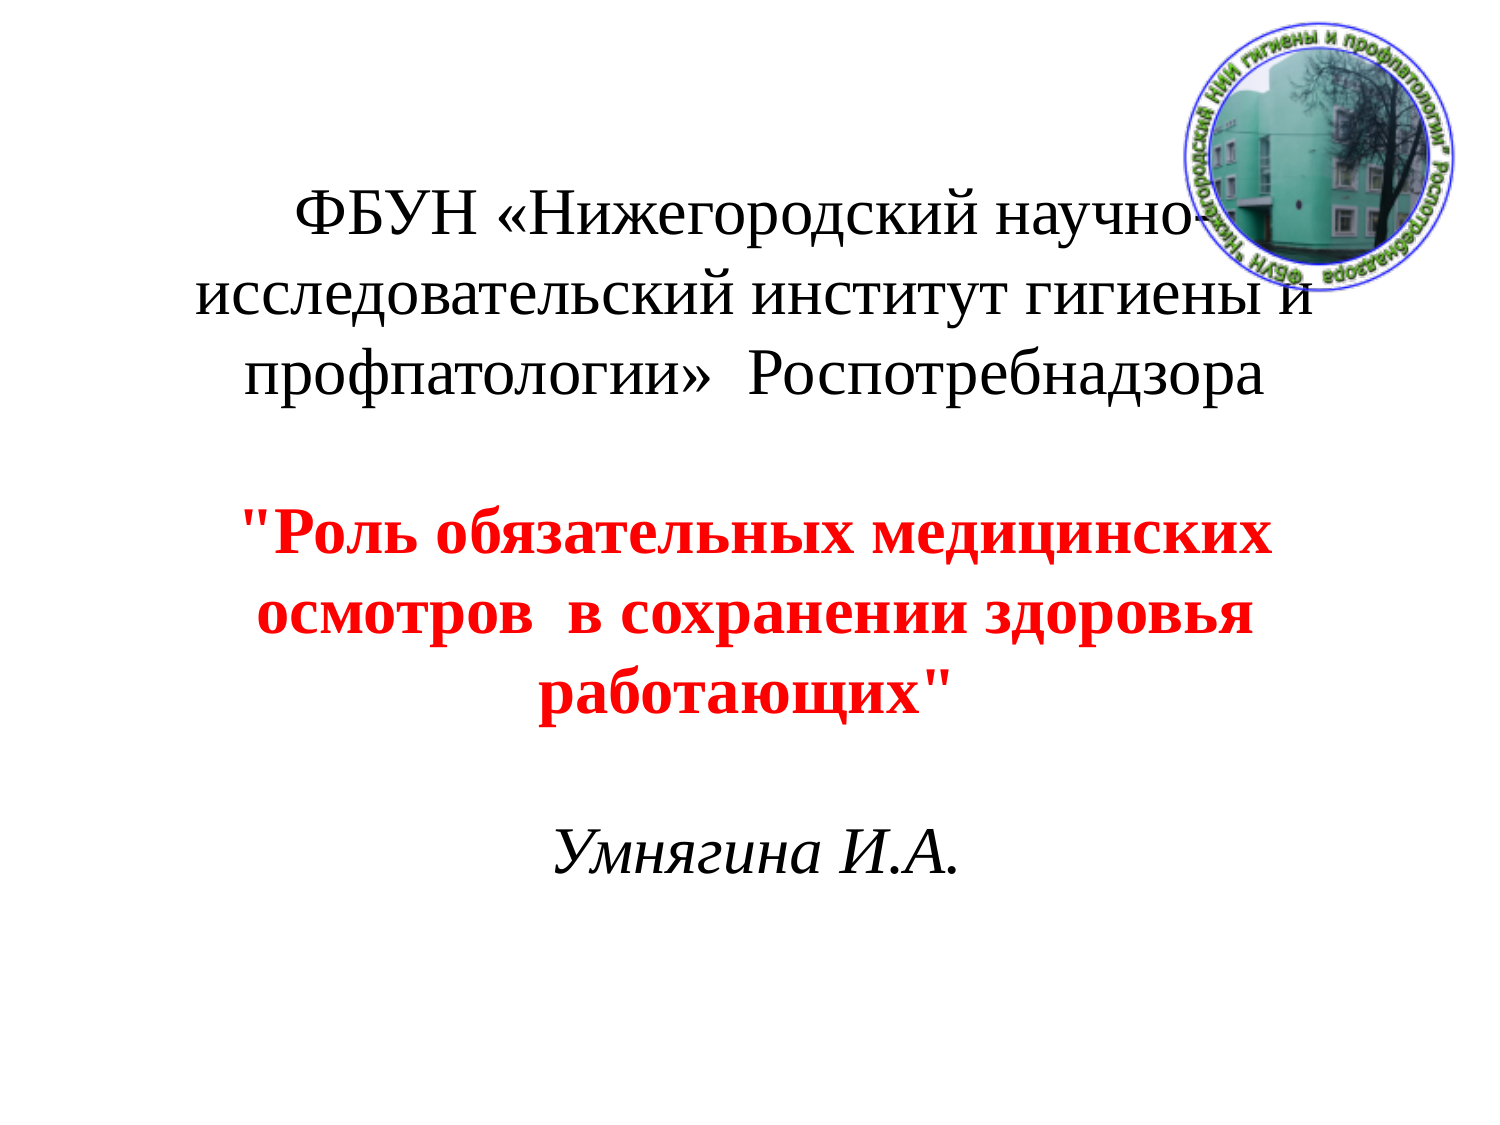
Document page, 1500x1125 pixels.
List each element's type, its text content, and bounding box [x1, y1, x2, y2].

title ФБУН «Нижегородский научно-исследовательский институт гигиены и профпатологии» Роспотребнадзора "Роль обязательных медицинских осмотров в сохранении здоровья работающих" Умнягина И.А. [117, 222, 1395, 832]
picture [1148, 0, 1500, 319]
